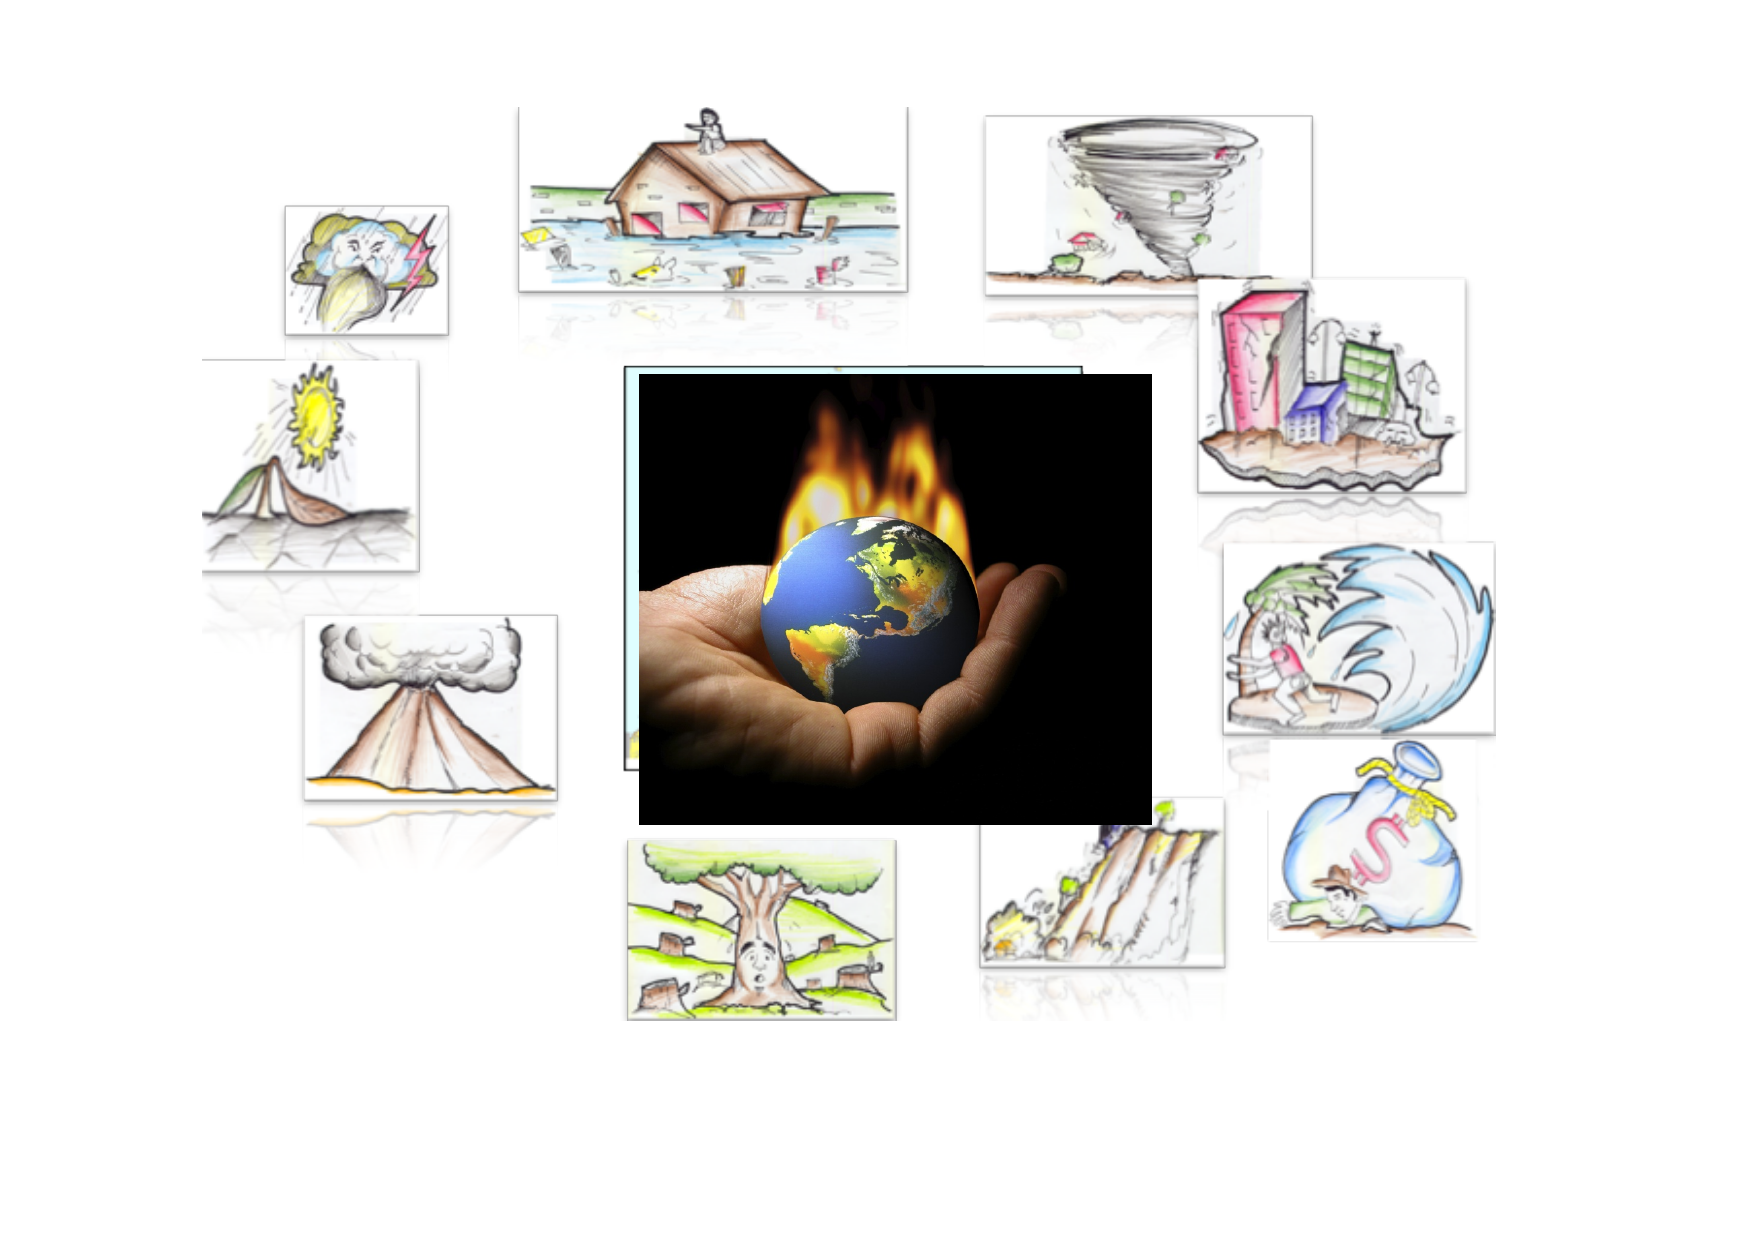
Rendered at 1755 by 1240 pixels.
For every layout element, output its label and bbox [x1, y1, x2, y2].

picture [201, 107, 1496, 1021]
